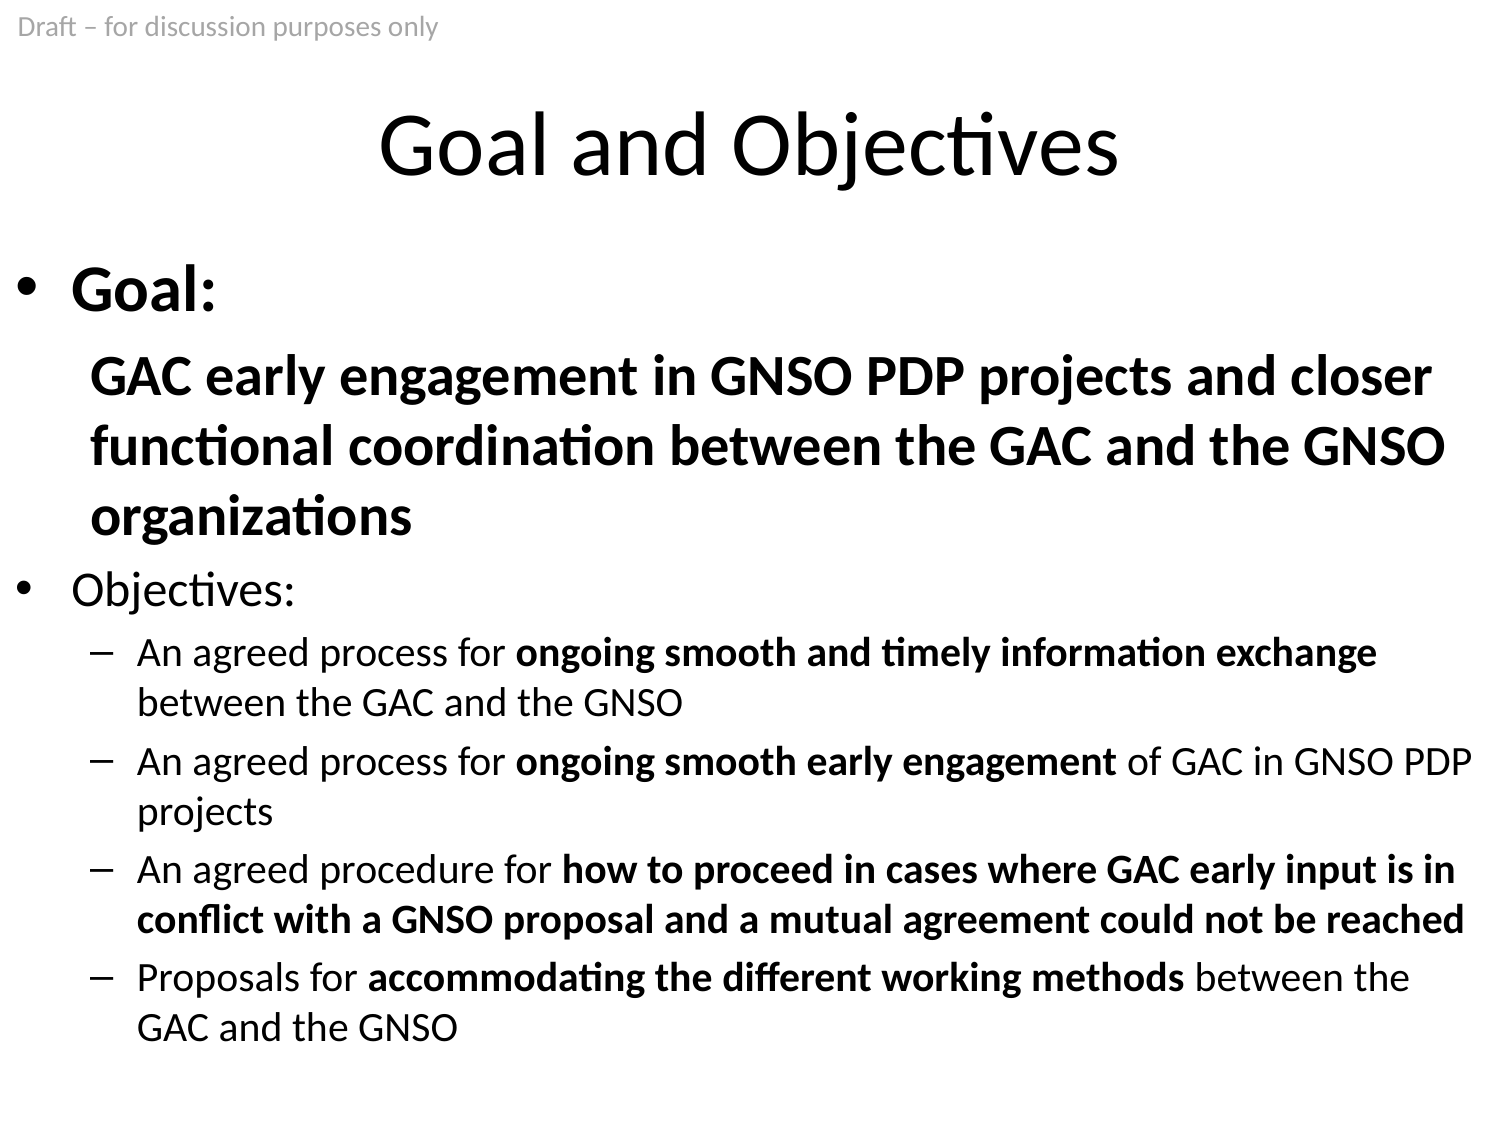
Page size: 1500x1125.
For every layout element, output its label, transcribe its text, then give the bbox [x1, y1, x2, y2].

title Goal and Objectives [74, 44, 1426, 233]
list Goal: GAC early engagement in GNSO PDP projects and closer functional coordination between the GAC and the GNSO organizations Objectives: An agreed process for ongoing smooth and timely information exchange between the GAC and the GNSO An agreed process for ongoing smooth early engagement of GAC in GNSO PDP projects An agreed procedure for how to proceed in cases where GAC early input is in conflict with a GNSO proposal and a mutual agreement could not be reached Proposals for accommodating the different working methods between the GAC and the GNSO [0, 237, 1500, 981]
